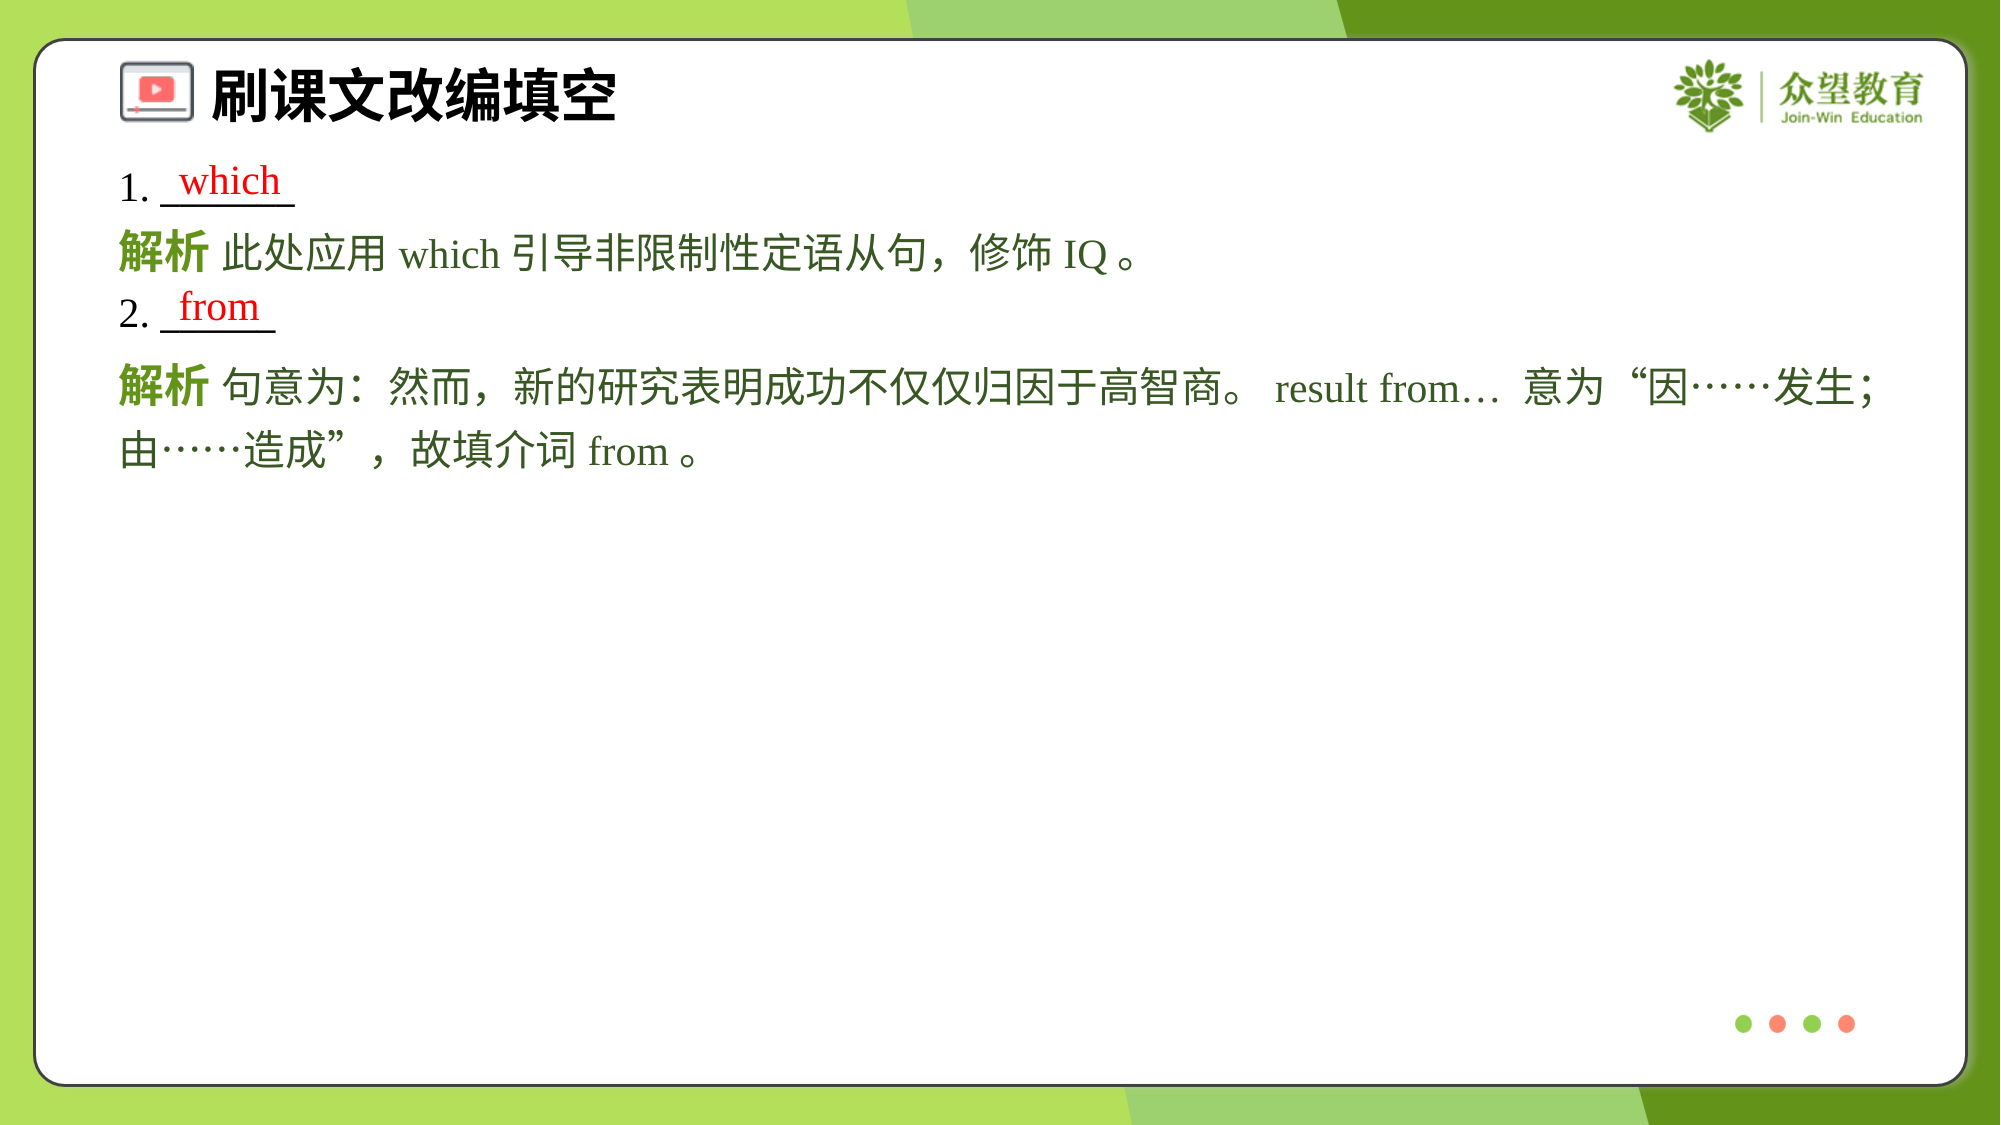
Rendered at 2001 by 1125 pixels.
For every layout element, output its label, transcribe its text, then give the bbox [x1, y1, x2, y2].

text_box 1. _______ [118, 146, 1883, 204]
picture [0, 0, 2000, 1125]
text_box 解析 此处应用which引导非限制性定语从句，修饰IQ。 [118, 209, 1883, 271]
text_box which [174, 140, 286, 199]
text_box 解析 句意为：然而，新的研究表明成功不仅仅归因于高智商。result from… 意为“因……发生；由……造成”，故填介词from。 [118, 342, 1883, 469]
text_box from [174, 266, 265, 325]
text_box 2. ______ [118, 272, 1883, 330]
